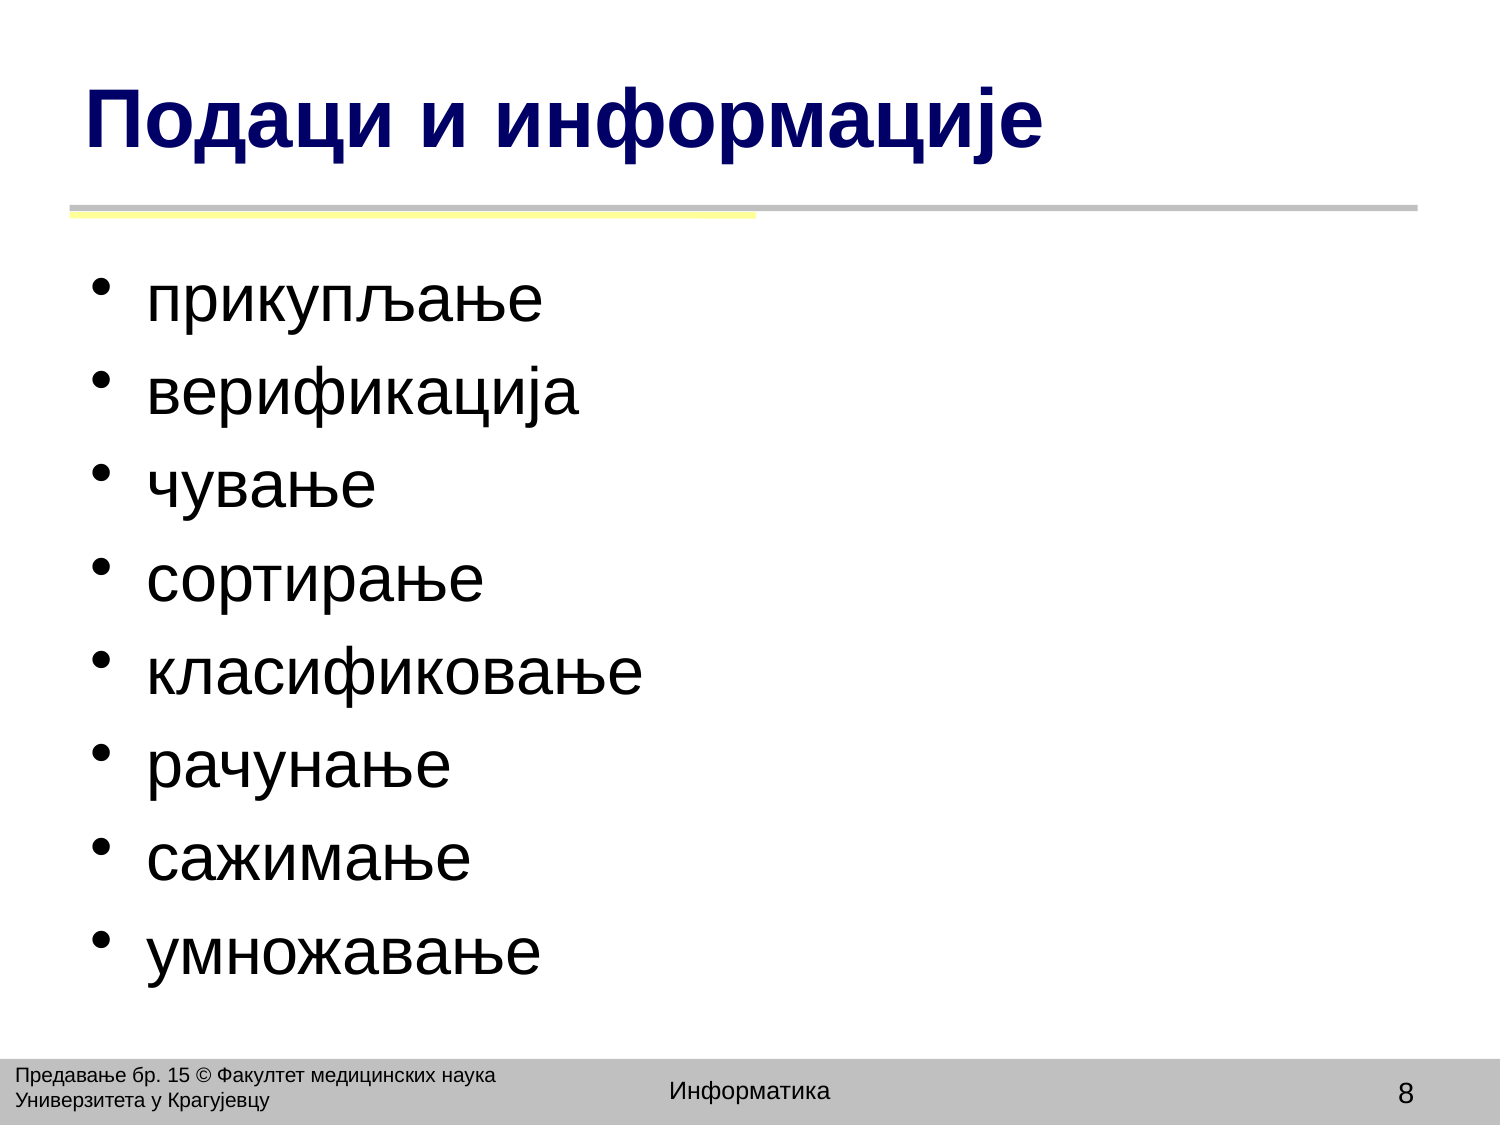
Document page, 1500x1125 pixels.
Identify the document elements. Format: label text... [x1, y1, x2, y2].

slide_number Предавање бр. 15 © Факултет медицинских наука Универзитета у Крагујевцу [0, 1053, 634, 1108]
footer Информатика [512, 1066, 988, 1125]
title Подаци и информације [69, 19, 1426, 208]
slide_number 8 [1079, 1066, 1430, 1125]
list прикупљање верификација чување сортирање класификовање рачунање сажимање умножавање [74, 246, 1426, 1023]
